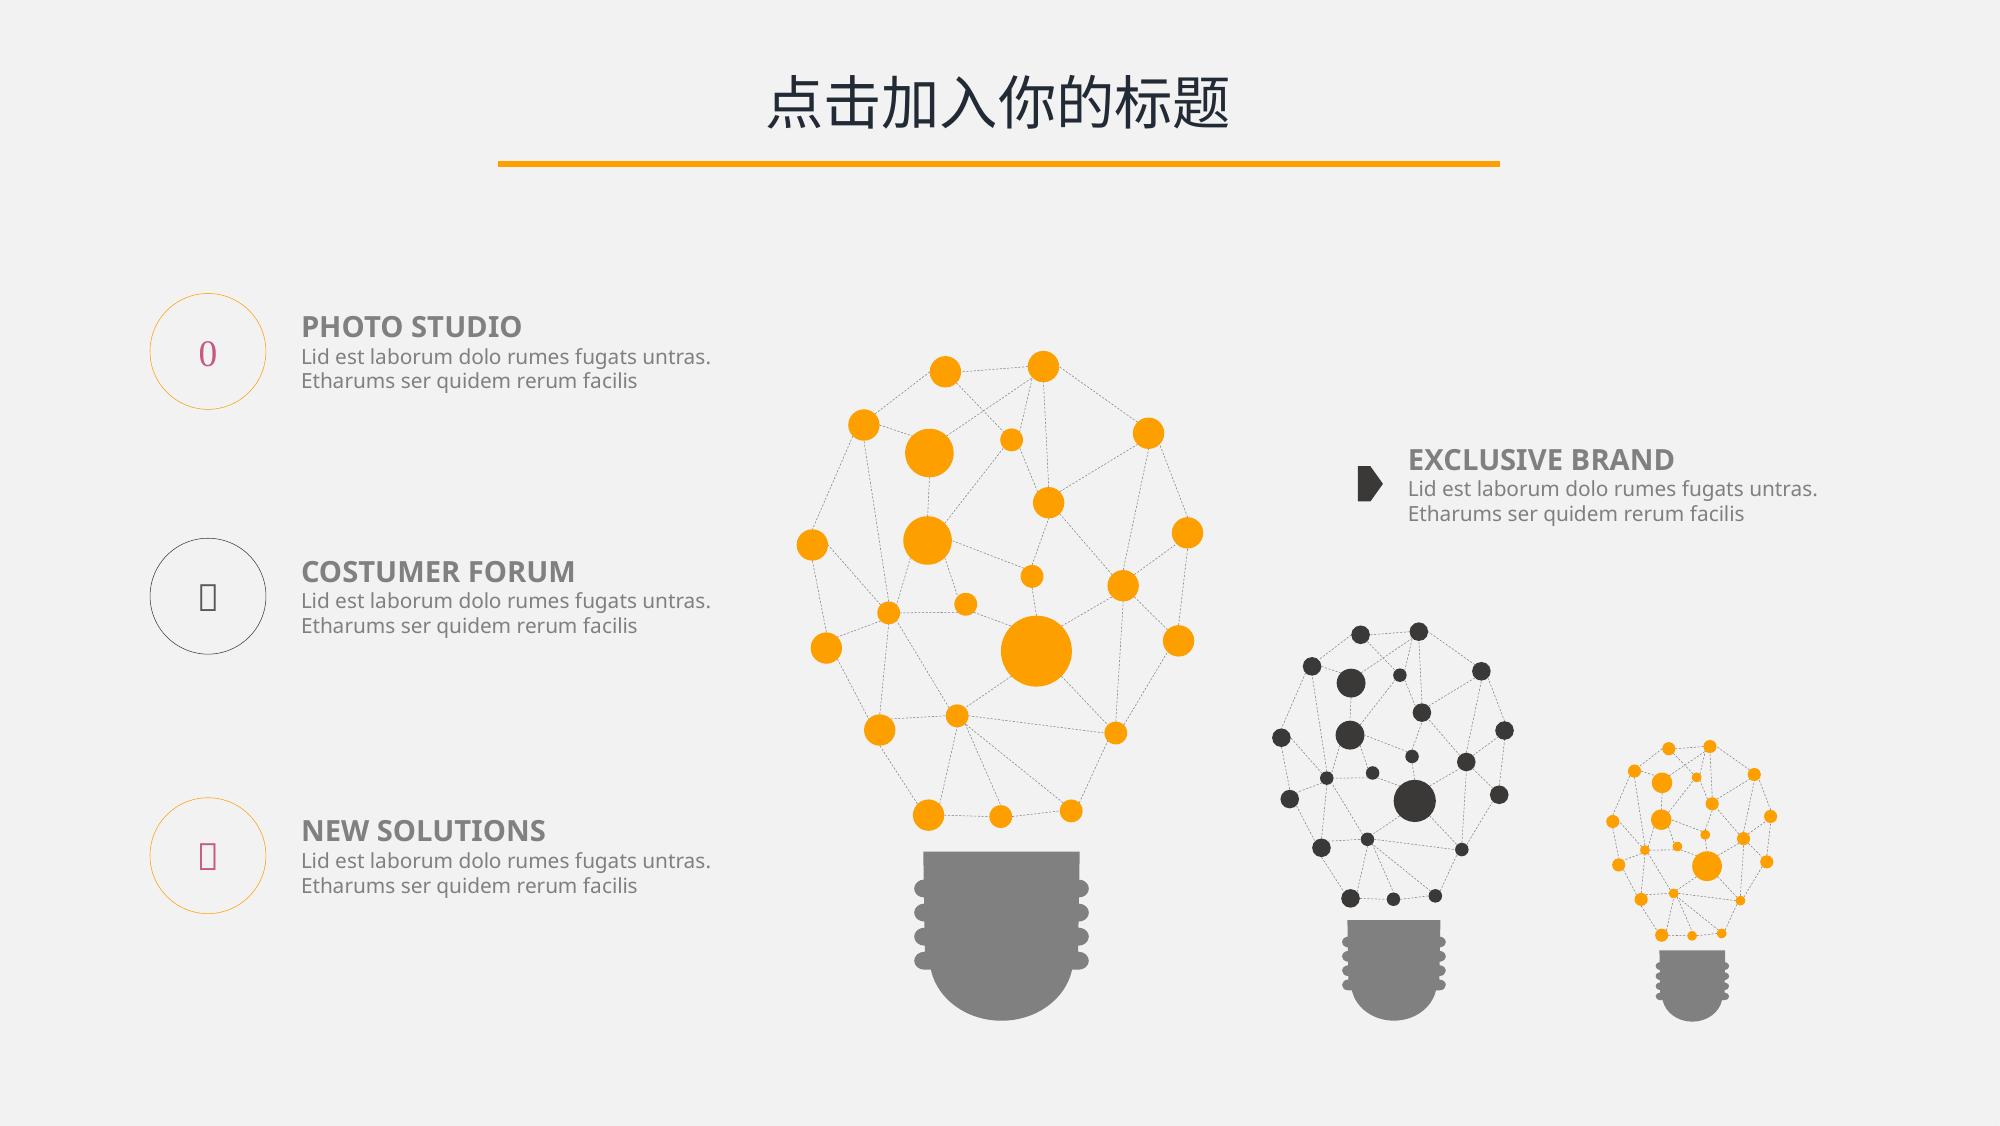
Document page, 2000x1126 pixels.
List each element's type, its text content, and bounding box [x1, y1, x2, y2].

text_box [1701, 737, 1719, 750]
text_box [1427, 631, 1476, 665]
text_box  [147, 291, 269, 412]
text_box [1030, 490, 1067, 520]
text_box [1300, 655, 1316, 675]
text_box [1290, 737, 1323, 774]
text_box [1366, 641, 1396, 671]
text_box [912, 849, 1091, 1023]
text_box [1758, 778, 1771, 811]
text_box PHOTO STUDIO Lid est laborum dolo rumes fugats untras. Etharums ser quidem rerum facilis [286, 300, 791, 401]
text_box [1625, 762, 1635, 776]
text_box [1432, 898, 1443, 905]
text_box [1653, 948, 1732, 1024]
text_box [1668, 782, 1694, 813]
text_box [1747, 866, 1763, 898]
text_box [1321, 784, 1327, 839]
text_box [1321, 856, 1345, 893]
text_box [944, 447, 1004, 524]
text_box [1717, 843, 1740, 856]
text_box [960, 366, 1028, 373]
text_box NEW SOLUTIONS Lid est laborum dolo rumes fugats untras. Etharums ser quidem rerum facilis [286, 805, 791, 905]
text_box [1487, 677, 1505, 722]
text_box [1372, 815, 1401, 835]
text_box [1676, 876, 1697, 891]
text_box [1043, 381, 1049, 488]
text_box  [147, 795, 269, 916]
text_box [1488, 787, 1511, 807]
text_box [1634, 777, 1646, 823]
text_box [1019, 447, 1038, 492]
text_box [846, 407, 877, 442]
text_box [1455, 760, 1478, 770]
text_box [946, 377, 1033, 437]
text_box [1633, 901, 1643, 907]
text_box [1439, 855, 1458, 892]
text_box [1764, 857, 1776, 871]
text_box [874, 371, 930, 415]
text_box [1716, 808, 1740, 835]
text_box [861, 715, 898, 748]
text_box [1122, 448, 1149, 571]
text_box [1369, 631, 1410, 636]
text_box [1018, 573, 1046, 590]
text_box [1169, 515, 1206, 551]
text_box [1296, 782, 1323, 793]
text_box [998, 444, 1025, 454]
text_box [1369, 764, 1382, 781]
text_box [1673, 753, 1694, 775]
text_box [1650, 808, 1667, 832]
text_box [956, 382, 1004, 432]
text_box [1472, 768, 1493, 789]
text_box [1610, 866, 1619, 874]
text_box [1676, 896, 1719, 931]
text_box [1407, 620, 1430, 640]
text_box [1651, 859, 1671, 891]
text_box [1716, 746, 1750, 771]
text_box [1318, 634, 1352, 661]
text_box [1699, 780, 1708, 800]
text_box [1011, 811, 1060, 817]
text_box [1059, 513, 1113, 575]
text_box [952, 590, 980, 618]
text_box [1031, 587, 1037, 616]
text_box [1461, 771, 1467, 843]
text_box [1178, 548, 1188, 626]
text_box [1747, 843, 1763, 858]
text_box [1647, 826, 1655, 847]
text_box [1640, 770, 1655, 776]
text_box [1377, 777, 1400, 787]
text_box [1666, 902, 1670, 931]
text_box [1623, 856, 1636, 861]
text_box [1671, 819, 1703, 832]
text_box COSTUMER FORUM Lid est laborum dolo rumes fugats untras. Etharums ser quidem rerum facilis [286, 545, 791, 646]
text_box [1428, 718, 1460, 756]
text_box [1108, 729, 1130, 747]
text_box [1429, 815, 1456, 845]
text_box [1349, 623, 1371, 638]
text_box [998, 613, 1075, 689]
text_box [1411, 762, 1415, 780]
text_box [927, 354, 962, 390]
text_box [1333, 719, 1362, 752]
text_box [1296, 805, 1316, 842]
text_box [989, 812, 1012, 831]
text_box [968, 715, 1056, 722]
text_box [1678, 840, 1685, 849]
text_box [1660, 740, 1677, 750]
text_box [1638, 748, 1663, 767]
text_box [879, 624, 889, 715]
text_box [1704, 839, 1708, 852]
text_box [1612, 775, 1631, 816]
text_box [1025, 348, 1062, 383]
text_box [1743, 780, 1755, 821]
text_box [1134, 596, 1168, 630]
text_box [1334, 667, 1357, 699]
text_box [1428, 677, 1476, 707]
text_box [964, 675, 1012, 708]
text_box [1429, 768, 1460, 787]
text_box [1115, 601, 1124, 722]
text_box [1061, 675, 1108, 726]
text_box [1411, 721, 1423, 750]
text_box [1130, 415, 1167, 451]
text_box [1310, 846, 1333, 859]
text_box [863, 440, 889, 602]
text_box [1331, 745, 1341, 774]
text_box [896, 557, 911, 605]
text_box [1717, 876, 1735, 898]
text_box [1493, 720, 1516, 742]
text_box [1356, 845, 1366, 892]
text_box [1640, 905, 1658, 931]
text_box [812, 435, 854, 530]
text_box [1078, 740, 1108, 804]
text_box [1460, 851, 1470, 859]
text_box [1718, 778, 1750, 800]
text_box [1063, 797, 1085, 825]
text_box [1766, 834, 1771, 856]
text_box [1668, 837, 1675, 844]
text_box [1105, 577, 1141, 603]
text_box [1418, 640, 1423, 704]
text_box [939, 726, 958, 805]
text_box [1747, 820, 1767, 835]
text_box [1669, 750, 1706, 776]
text_box [948, 702, 964, 726]
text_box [951, 540, 1025, 569]
text_box [875, 609, 897, 624]
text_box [1640, 855, 1646, 894]
text_box [1339, 887, 1359, 910]
text_box [903, 426, 955, 480]
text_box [1619, 821, 1642, 847]
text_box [1134, 543, 1177, 575]
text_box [1724, 908, 1738, 931]
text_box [1281, 672, 1306, 729]
text_box [1355, 464, 1385, 504]
text_box EXCLUSIVE BRAND Lid est laborum dolo rumes fugats untras. Etharums ser quidem rerum facilis [1393, 433, 1850, 533]
text_box [910, 797, 944, 833]
text_box [1404, 758, 1421, 765]
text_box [1472, 736, 1499, 756]
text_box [1704, 810, 1712, 831]
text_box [1059, 444, 1138, 492]
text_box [1321, 666, 1342, 674]
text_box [1127, 651, 1168, 726]
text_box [812, 560, 827, 633]
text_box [1364, 734, 1408, 752]
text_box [1061, 596, 1113, 627]
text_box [879, 745, 918, 805]
text_box [1387, 902, 1399, 909]
text_box [1650, 775, 1665, 795]
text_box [1740, 844, 1744, 897]
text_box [1359, 754, 1369, 769]
text_box [1750, 765, 1763, 779]
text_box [1359, 679, 1396, 726]
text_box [1159, 444, 1188, 518]
text_box [1470, 659, 1493, 680]
text_box [1160, 628, 1197, 659]
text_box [827, 544, 881, 606]
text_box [1680, 849, 1697, 856]
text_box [944, 557, 958, 597]
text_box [964, 723, 1064, 804]
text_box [973, 612, 1012, 627]
text_box [1270, 727, 1287, 749]
text_box [1391, 778, 1438, 825]
text_box [1690, 857, 1725, 884]
text_box [901, 514, 954, 567]
text_box [1278, 796, 1301, 811]
text_box [1765, 809, 1780, 825]
text_box [1340, 917, 1448, 1023]
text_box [1404, 679, 1416, 707]
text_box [1466, 680, 1482, 742]
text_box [1331, 784, 1363, 835]
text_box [1031, 518, 1049, 566]
text_box  [147, 536, 269, 657]
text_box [1361, 638, 1413, 674]
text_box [1058, 366, 1138, 423]
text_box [837, 658, 869, 720]
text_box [891, 715, 946, 720]
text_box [1311, 675, 1328, 746]
text_box [794, 528, 830, 563]
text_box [896, 620, 950, 708]
text_box [808, 637, 845, 666]
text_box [837, 620, 881, 638]
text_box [879, 424, 913, 437]
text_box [1612, 827, 1618, 859]
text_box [1498, 739, 1505, 786]
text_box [1623, 869, 1635, 895]
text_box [1372, 843, 1431, 892]
text_box [1411, 711, 1431, 721]
text_box [1604, 815, 1614, 830]
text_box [1281, 746, 1291, 790]
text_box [1709, 752, 1713, 798]
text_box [497, 65, 1501, 165]
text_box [1471, 801, 1493, 845]
text_box [1653, 936, 1667, 944]
